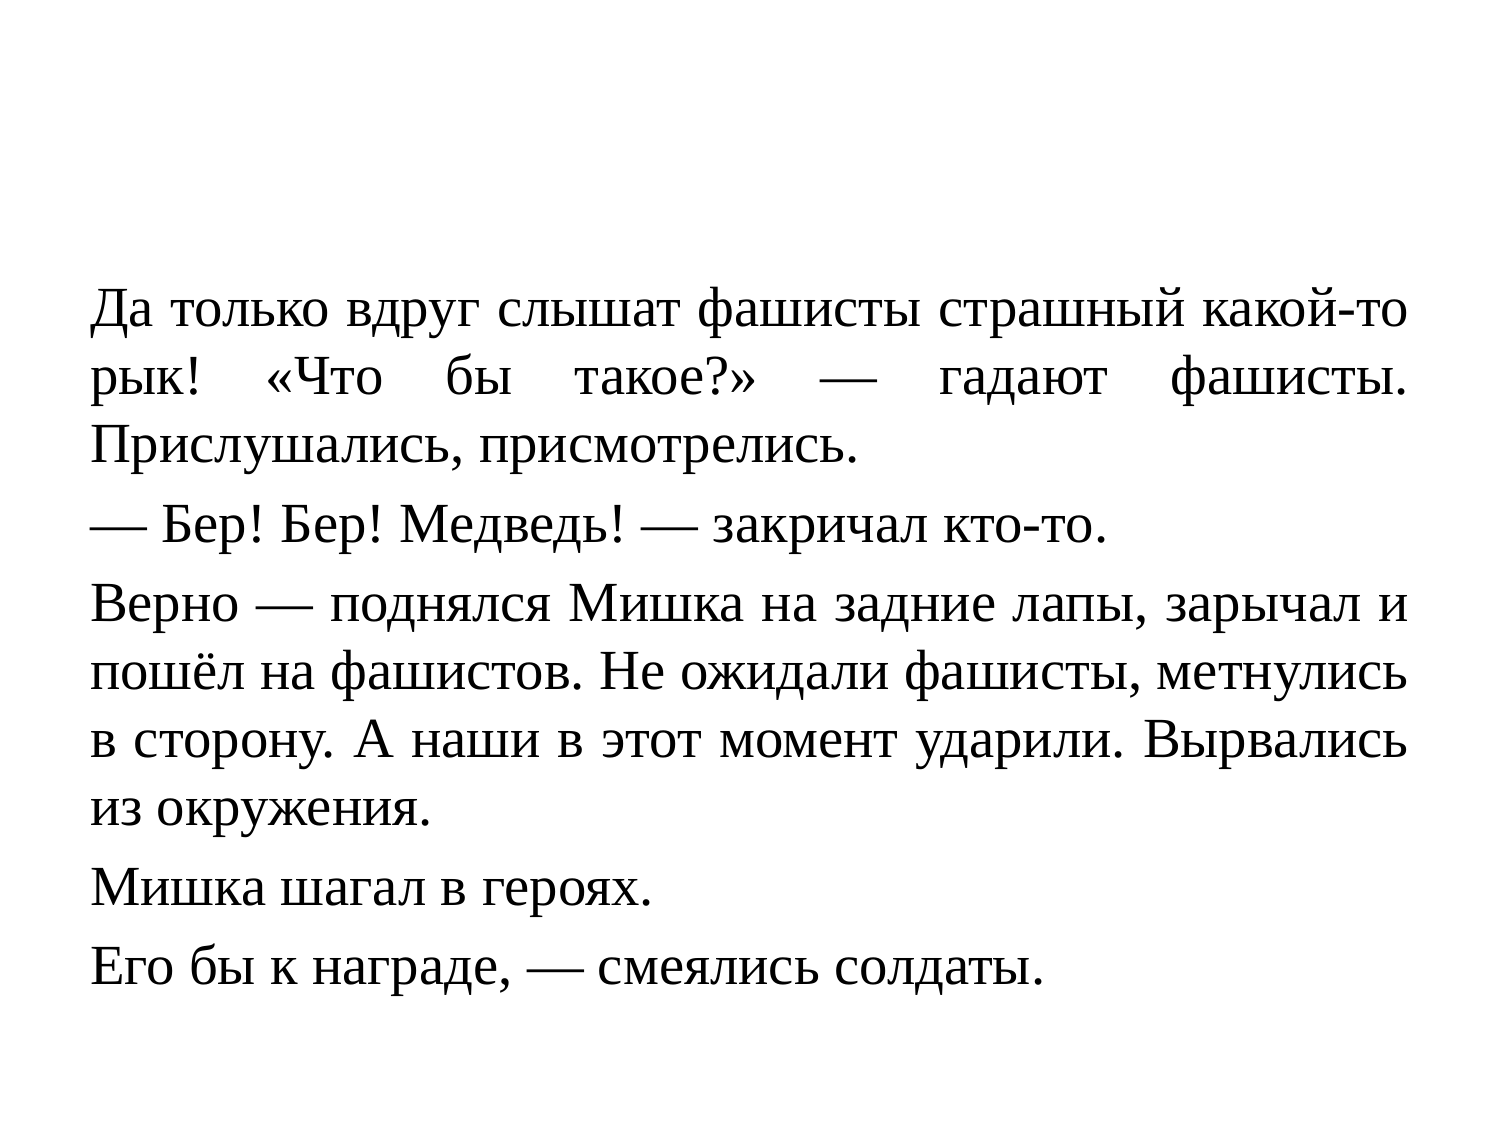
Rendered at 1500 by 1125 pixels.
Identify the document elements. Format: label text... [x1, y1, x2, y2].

list Да только вдруг слышат фашисты страшный какой-то рык! «Что бы такое?» — гадают фашисты. Прислушались, присмотрелись. — Бер! Бер! Медведь! — закричал кто-то. Верно — поднялся Мишка на задние лапы, зарычал и пошёл на фашистов. Не ожидали фашисты, метнулись в сторону. А наши в этот момент ударили. Вырвались из окружения. Мишка шагал в героях. Его бы к награде, — смеялись солдаты. [75, 262, 1425, 1005]
